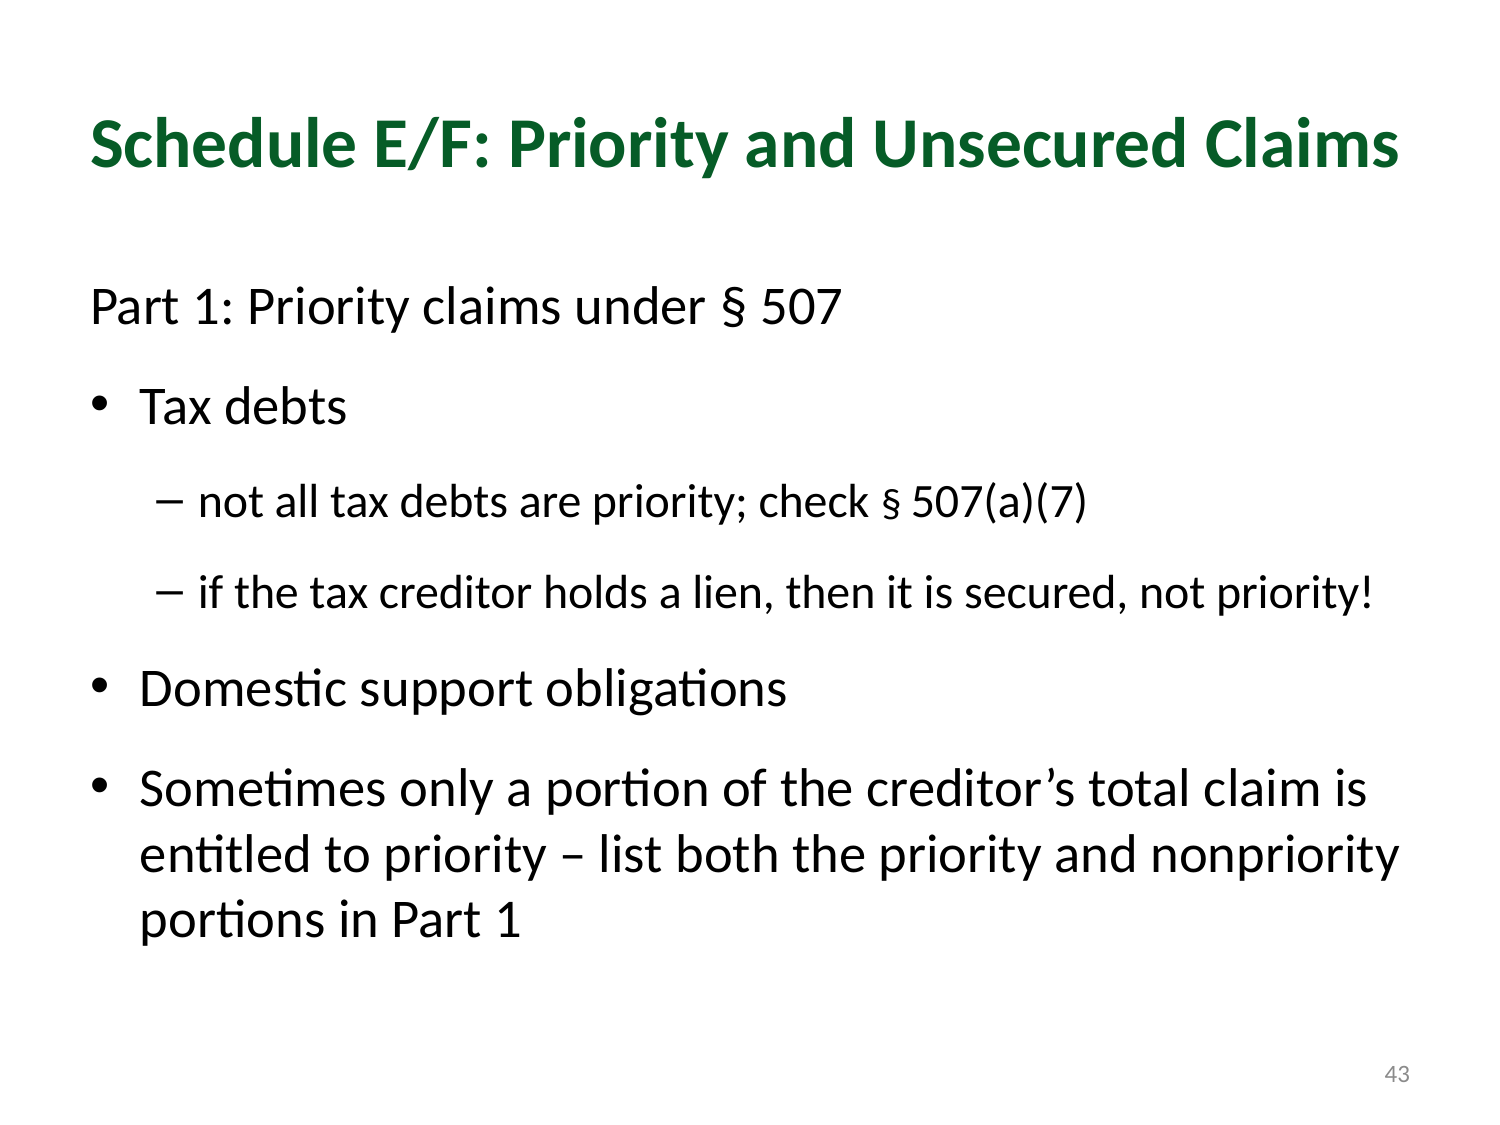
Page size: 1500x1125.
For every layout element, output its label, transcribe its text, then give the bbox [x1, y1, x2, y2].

list Part 1: Priority claims under § 507 Tax debts not all tax debts are priority; check § 507(a)(7) if the tax creditor holds a lien, then it is secured, not priority! Domestic support obligations Sometimes only a portion of the creditor’s total claim is entitled to priority – list both the priority and nonpriority portions in Part 1 [75, 262, 1425, 1005]
slide_number 43 [1074, 1042, 1425, 1103]
title Schedule E/F: Priority and Unsecured Claims [75, 45, 1425, 233]
